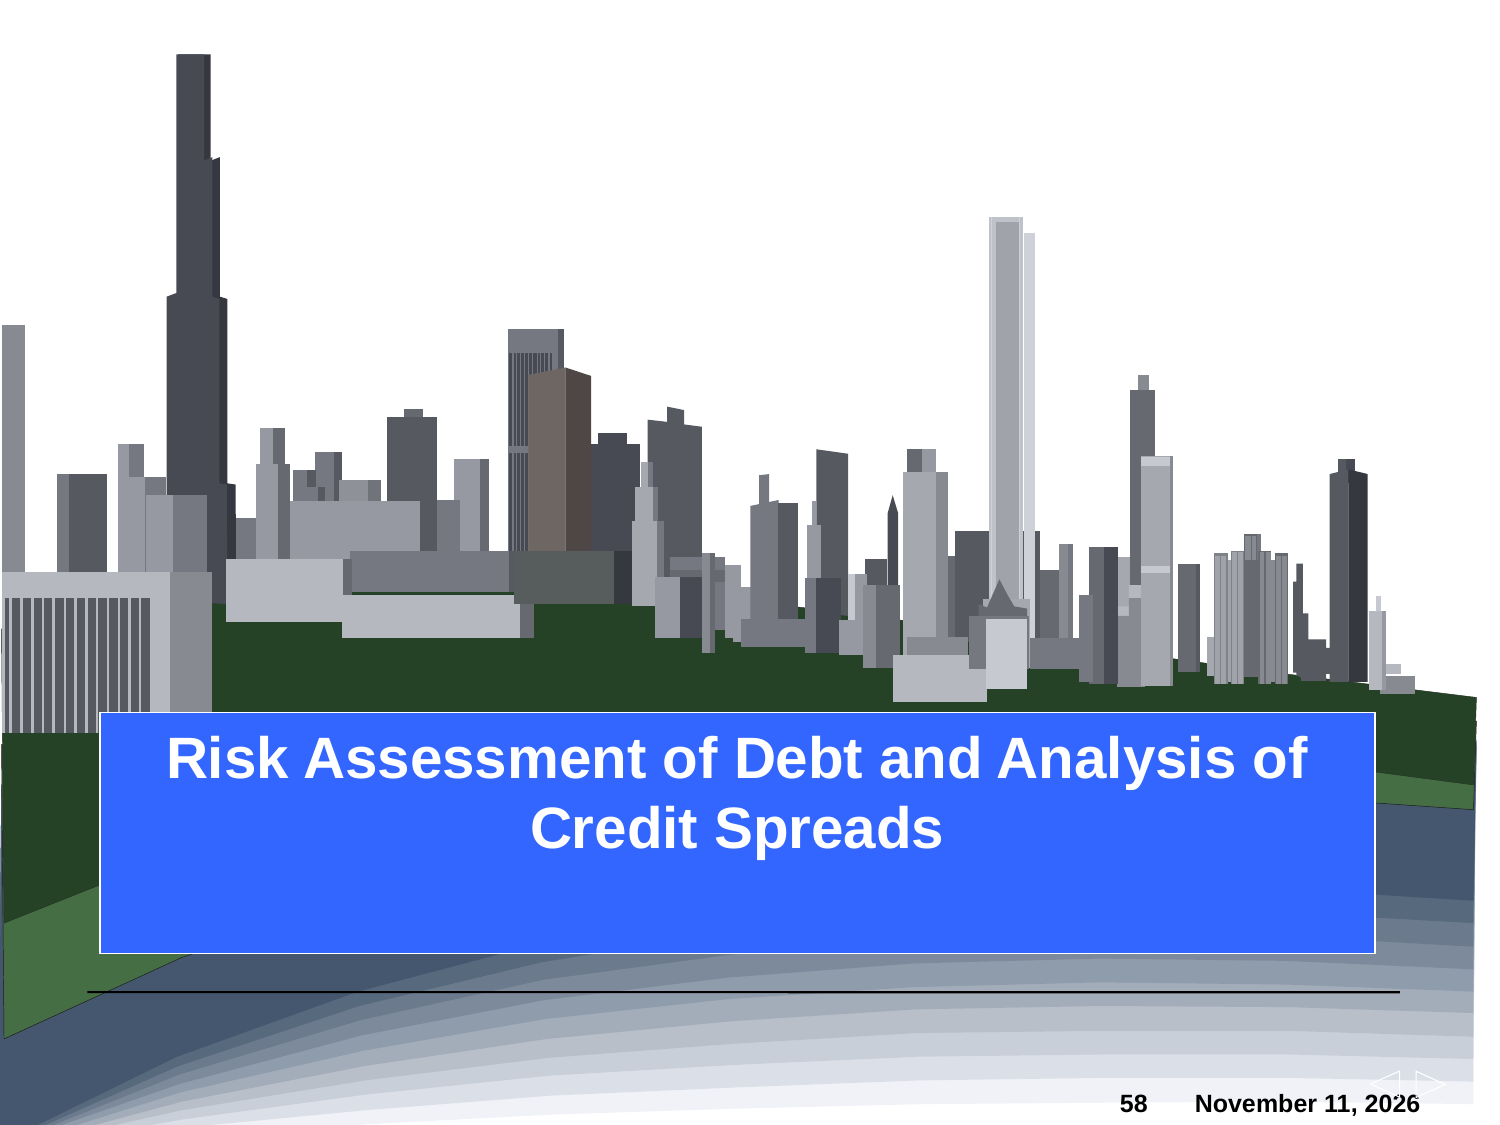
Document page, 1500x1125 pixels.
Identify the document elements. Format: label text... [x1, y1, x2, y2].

title Risk Assessment of Debt and Analysis of Credit Spreads [99, 712, 1376, 954]
